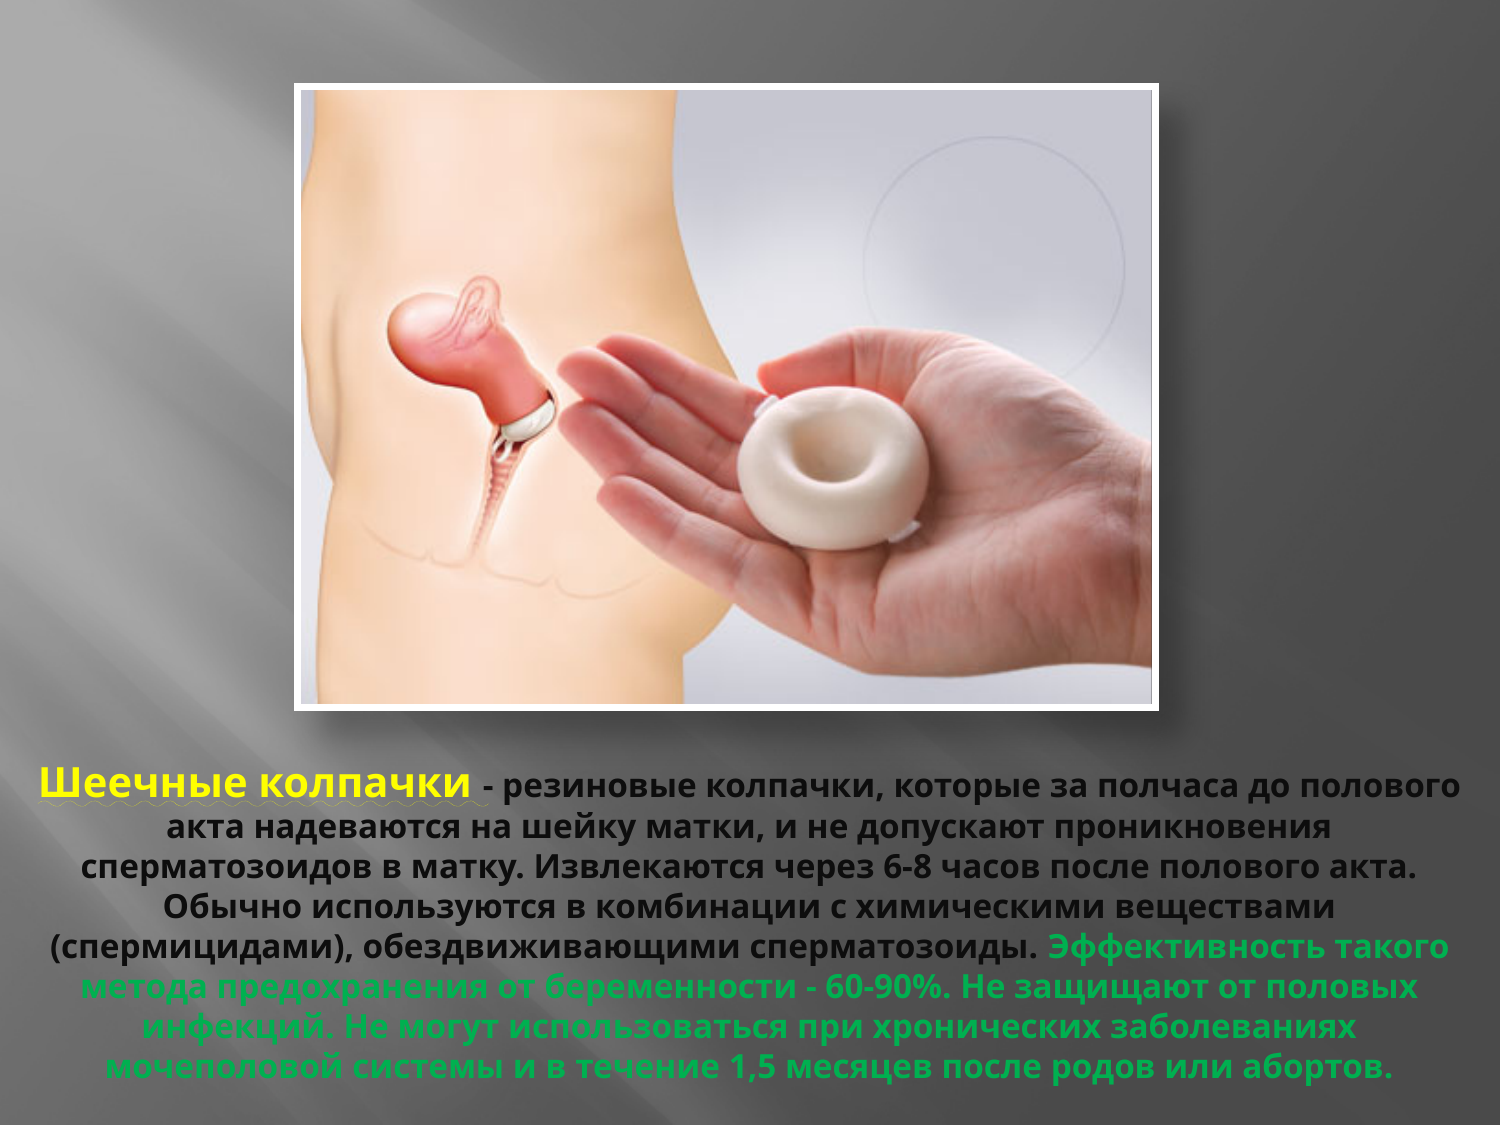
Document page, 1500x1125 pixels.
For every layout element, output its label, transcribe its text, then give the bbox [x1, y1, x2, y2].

title Шеечные колпачки - резиновые колпачки, которые за полчаса до полового акта надеваются на шейку матки, и не допускают проникновения сперматозоидов в матку. Извлекаются через 6-8 часов после полового акта. Обычно используются в комбинации с химическими веществами (спермицидами), обездвиживающими сперматозоиды. Эффективность такого метода предохранения от беременности - 60-90%. Не защищают от половых инфекций. Не могут использоваться при хронических заболеваниях мочеполовой системы и в течение 1,5 месяцев после родов или абортов. [29, 739, 1471, 1125]
picture [300, 89, 1152, 705]
